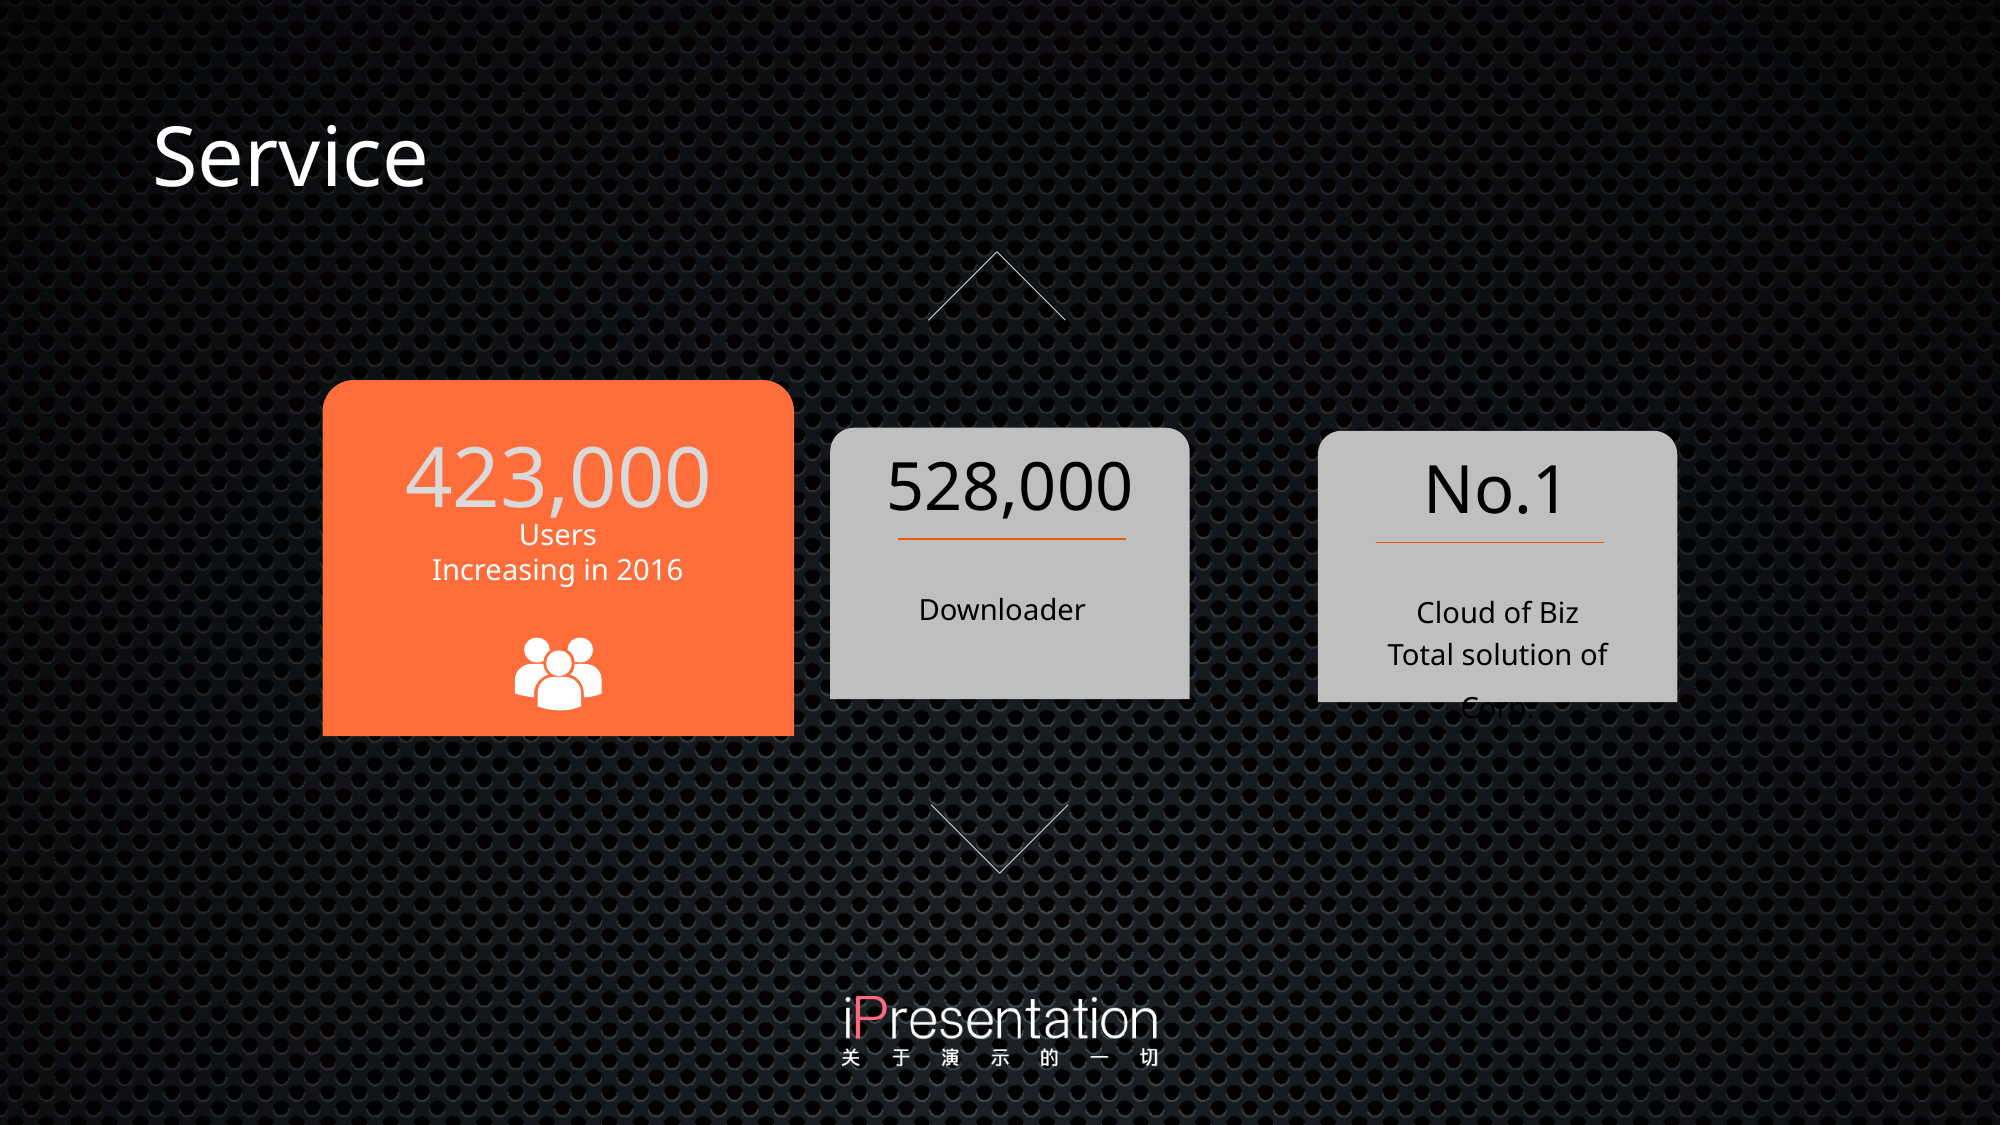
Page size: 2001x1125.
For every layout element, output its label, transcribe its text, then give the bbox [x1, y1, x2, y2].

text_box Users Increasing in 2016 [395, 508, 720, 594]
text_box Cloud of Biz [1335, 569, 1660, 611]
text_box No.1 [1409, 439, 1587, 535]
text_box Total solution of Corp. [1335, 611, 1660, 732]
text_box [924, 227, 1022, 345]
text_box 423,000 [390, 416, 728, 532]
text_box Downloader [840, 566, 1165, 634]
text_box 528,000 [871, 436, 1149, 531]
picture [0, 0, 2000, 1125]
title Service [137, 106, 1863, 213]
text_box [975, 780, 1073, 898]
text_box [829, 426, 1191, 701]
text_box [1316, 429, 1679, 704]
text_box [321, 378, 796, 738]
